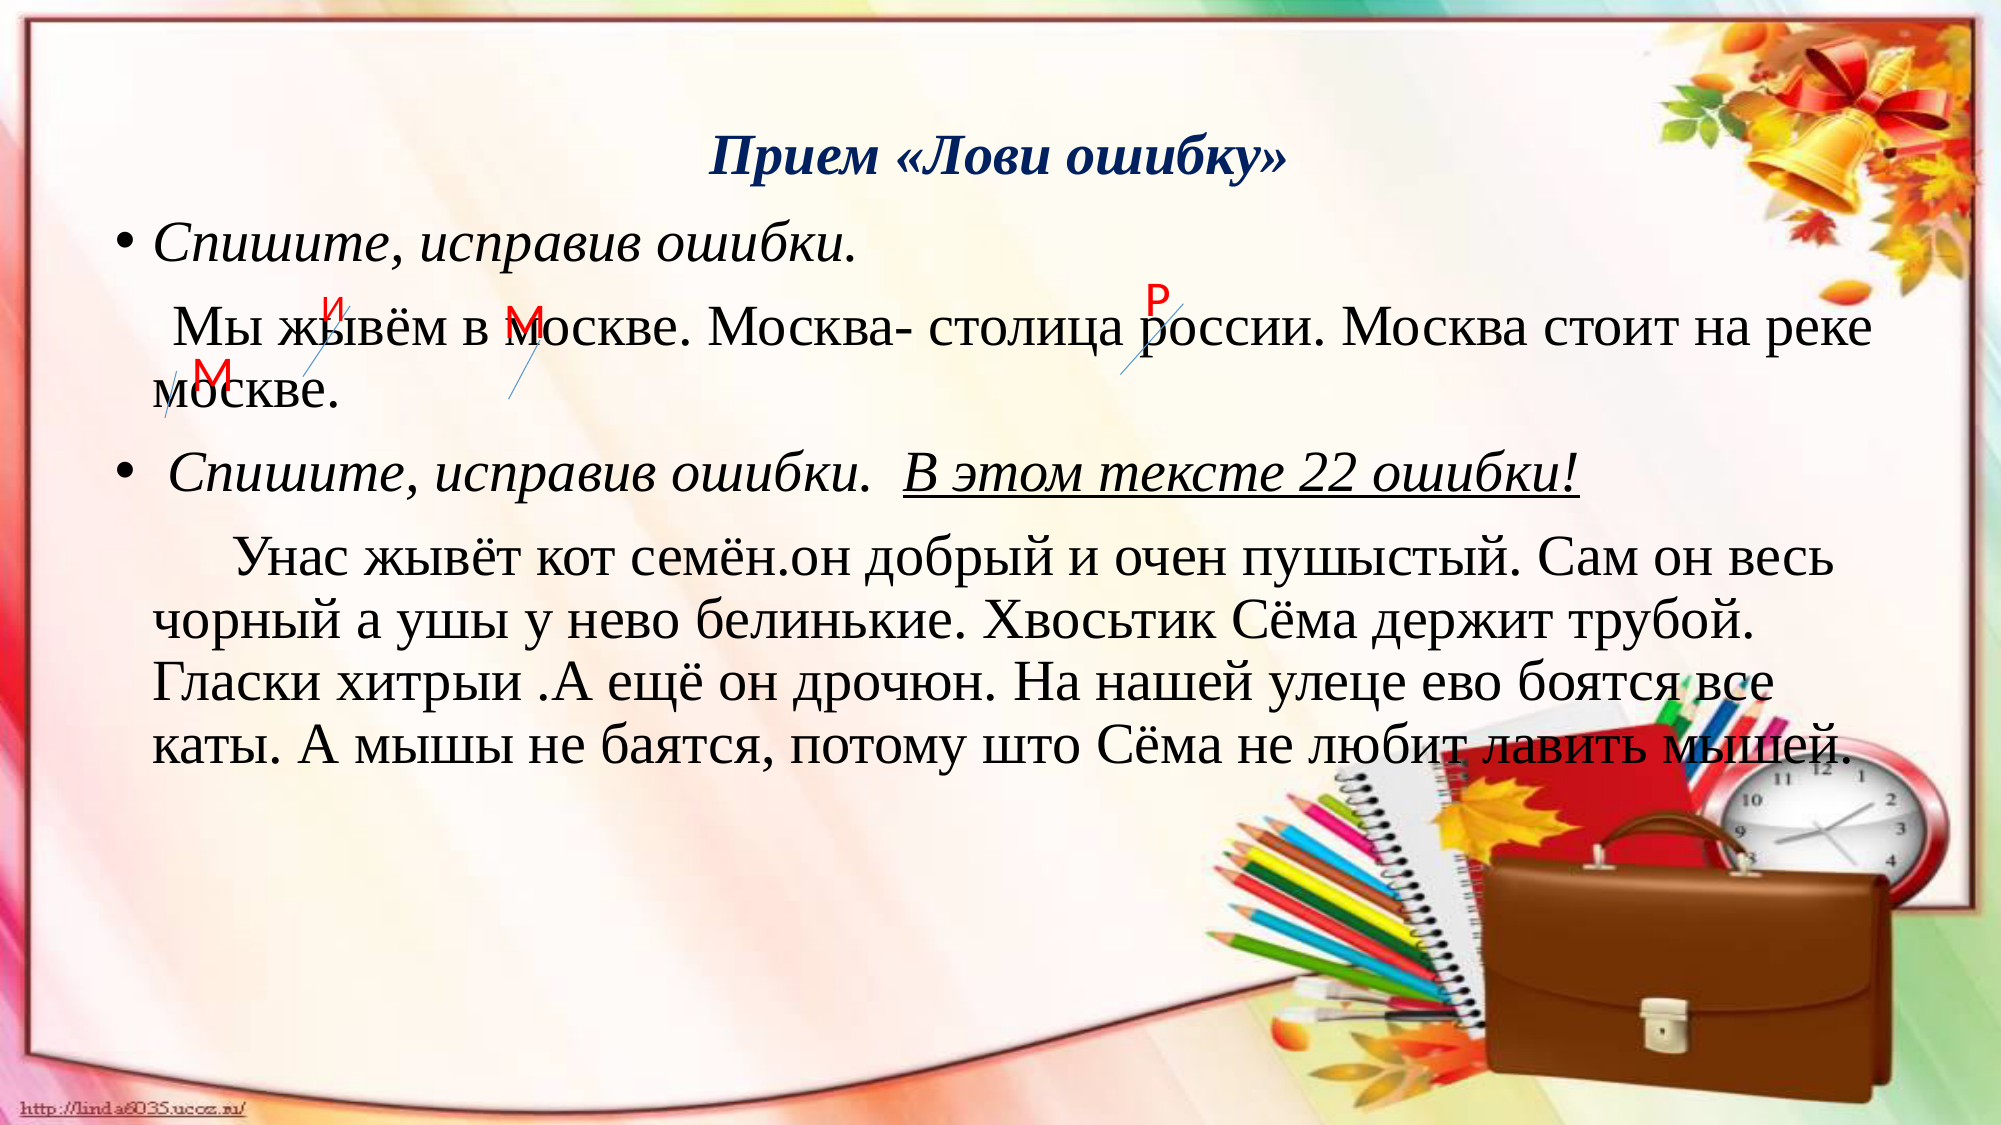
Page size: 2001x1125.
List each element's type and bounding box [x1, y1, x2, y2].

picture [0, 0, 2000, 1125]
text_box [1120, 303, 1184, 375]
text_box [164, 371, 177, 418]
text_box [302, 305, 351, 377]
text_box [508, 340, 540, 400]
